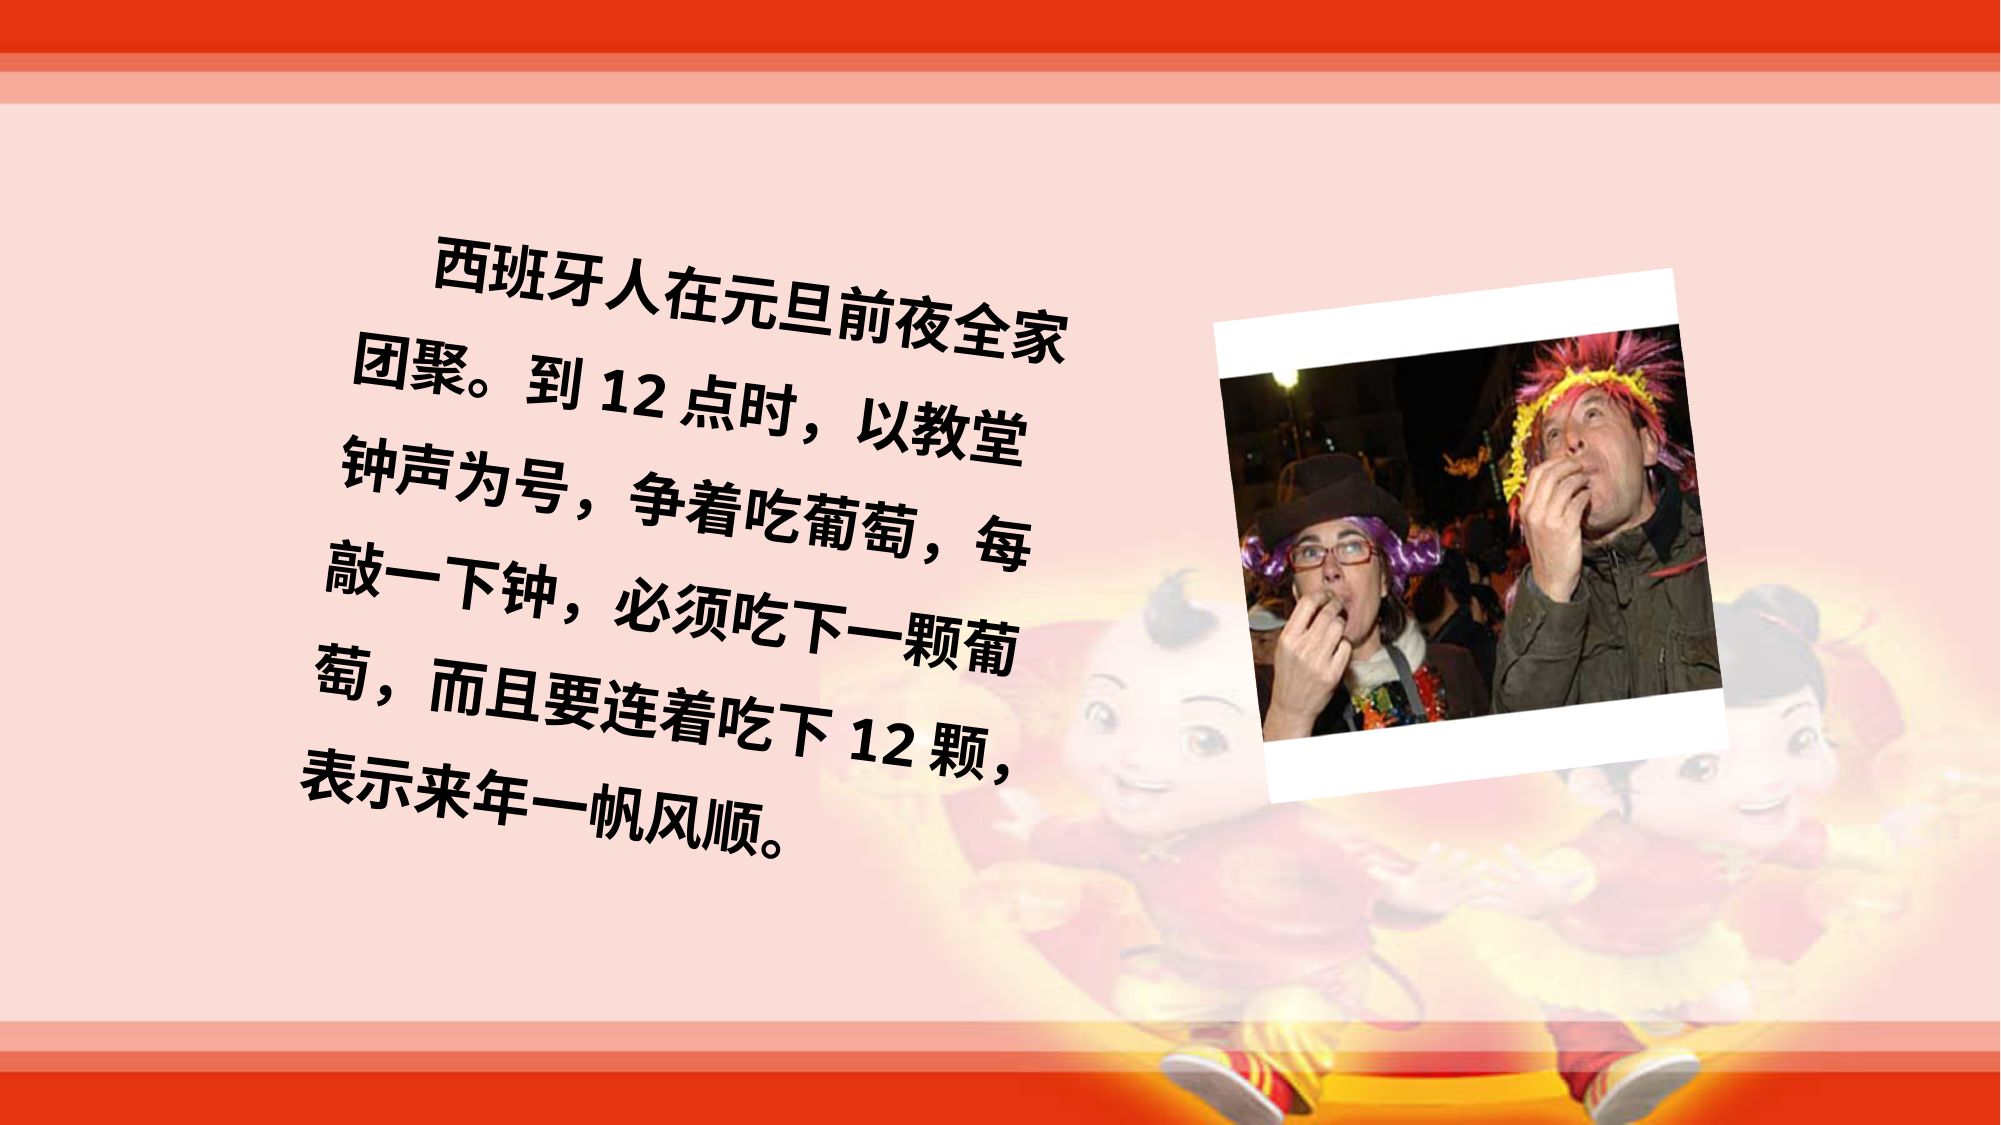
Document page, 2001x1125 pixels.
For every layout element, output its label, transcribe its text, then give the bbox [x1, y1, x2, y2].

text_box 西班牙人在元旦前夜全家团聚。到12点时，以教堂钟声为号，争着吃葡萄，每敲一下钟，必须吃下一颗葡萄，而且要连着吃下12颗，表示来年一帆风顺。 [280, 172, 1116, 909]
picture [0, 0, 2001, 1125]
